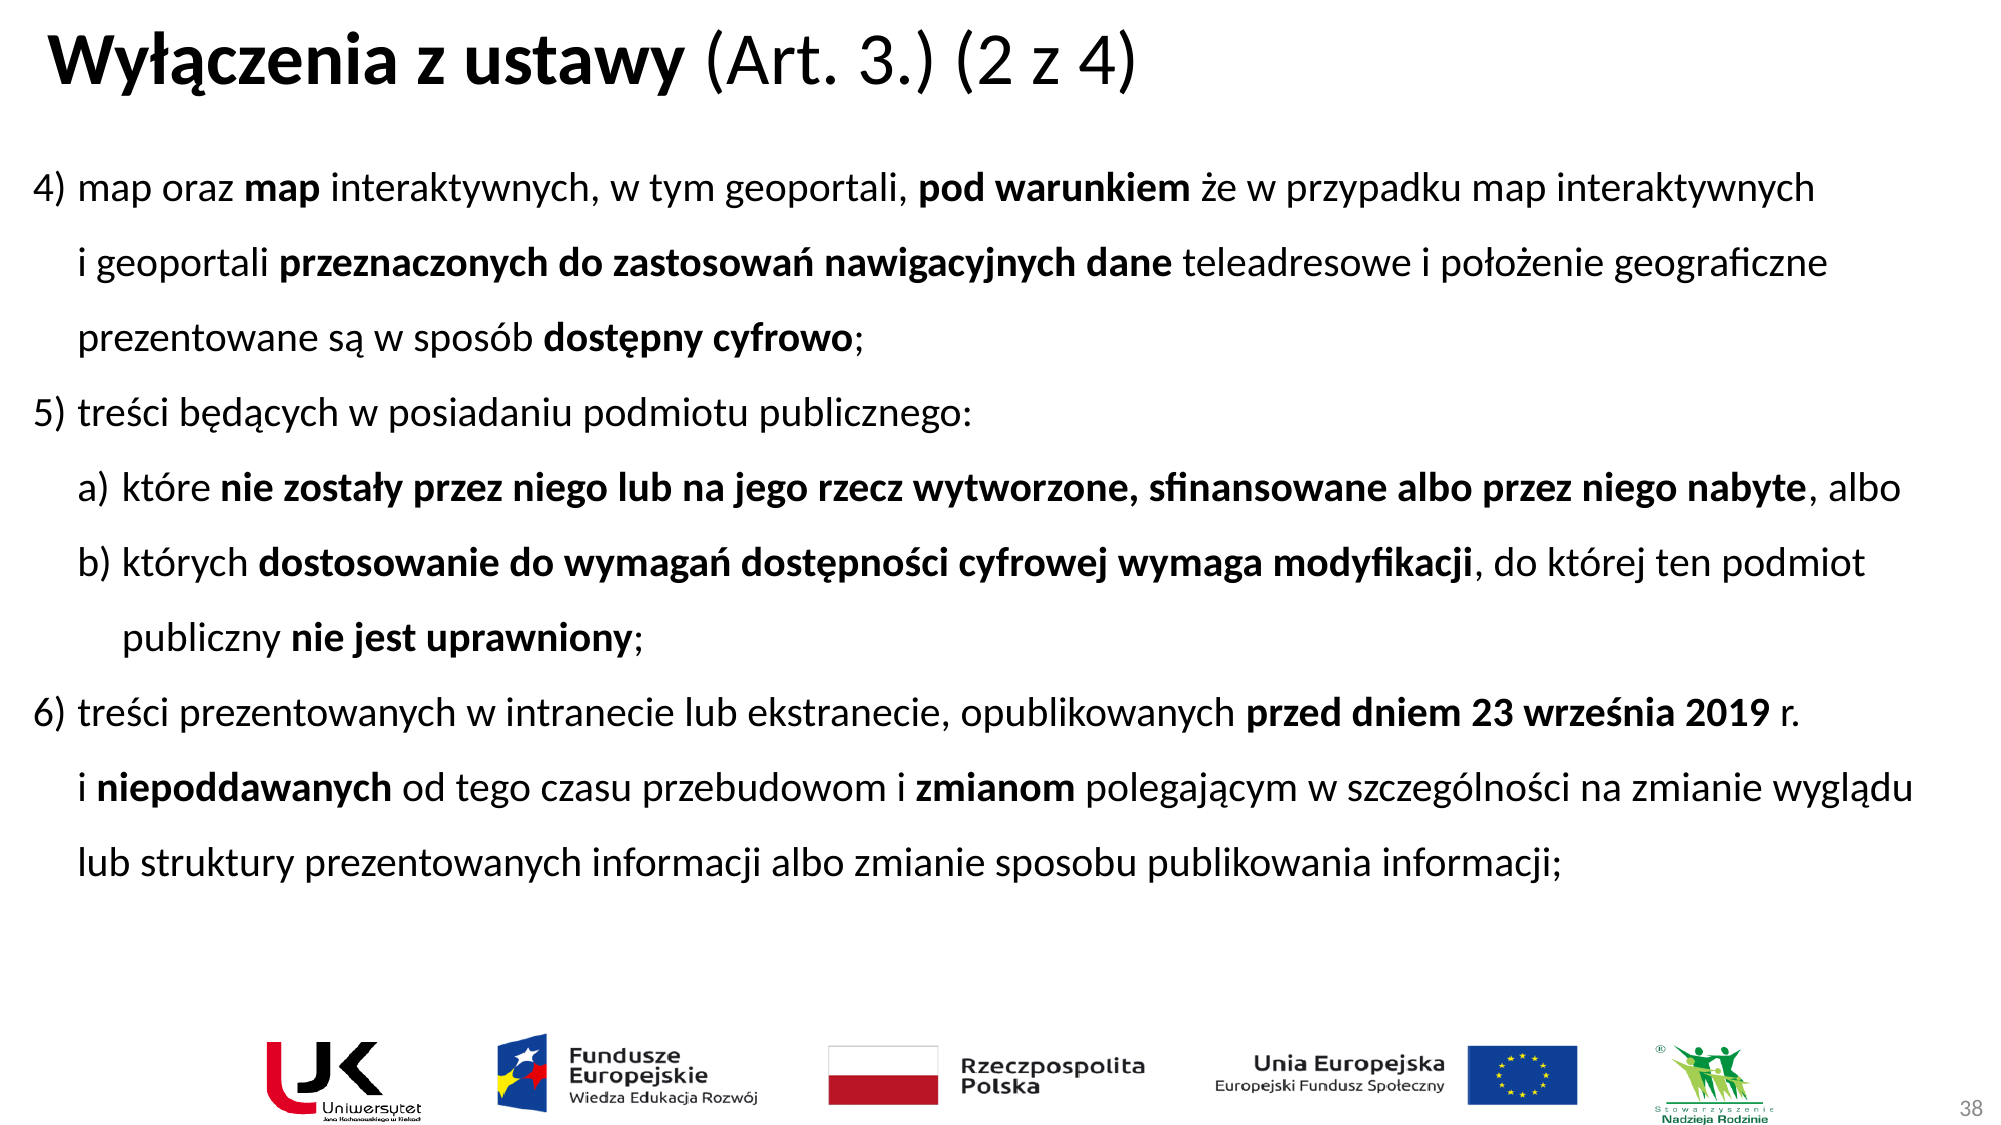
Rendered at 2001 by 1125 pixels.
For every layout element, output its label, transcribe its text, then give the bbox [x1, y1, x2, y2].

slide_number 38 [1831, 1089, 1999, 1125]
text_box map oraz map interaktywnych, w tym geoportali, pod warunkiem że w przypadku map interaktywnych i geoportali przeznaczonych do zastosowań nawigacyjnych dane teleadresowe i położenie geograficzne prezentowane są w sposób dostępny cyfrowo; treści będących w posiadaniu podmiotu publicznego: które nie zostały przez niego lub na jego rzecz wytworzone, sfinansowane albo przez niego nabyte, albo których dostosowanie do wymagań dostępności cyfrowej wymaga modyfikacji, do której ten podmiot publiczny nie jest uprawniony; treści prezentowanych w intranecie lub ekstranecie, opublikowanych przed dniem 23 września 2019 r. i niepoddawanych od tego czasu przebudowom i zmianom polegającym w szczególności na zmianie wyglądu lub struktury prezentowanych informacji albo zmianie sposobu publikowania informacji; [0, 126, 1960, 892]
title Wyłączenia z ustawy (Art. 3.) (2 z 4) [47, 0, 1558, 61]
picture [1655, 1044, 1774, 1125]
picture [266, 1042, 421, 1122]
picture [463, 1004, 1613, 1125]
